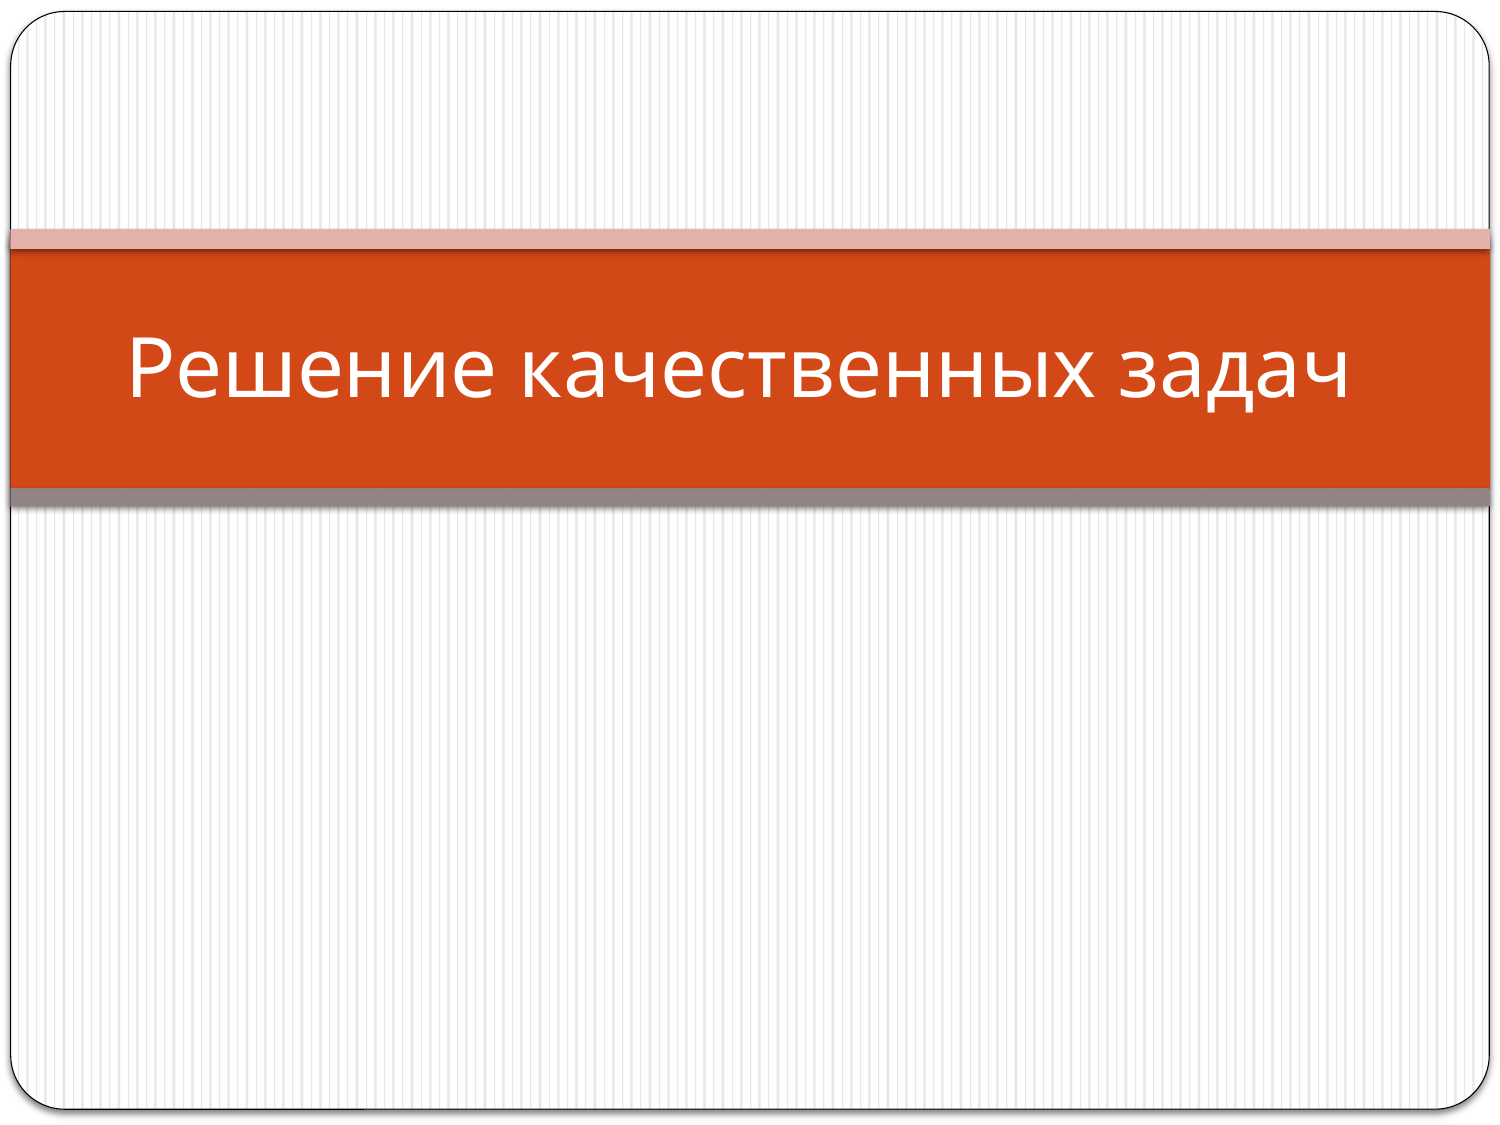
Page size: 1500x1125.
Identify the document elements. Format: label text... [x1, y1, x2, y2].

title Решение качественных задач [75, 247, 1425, 489]
